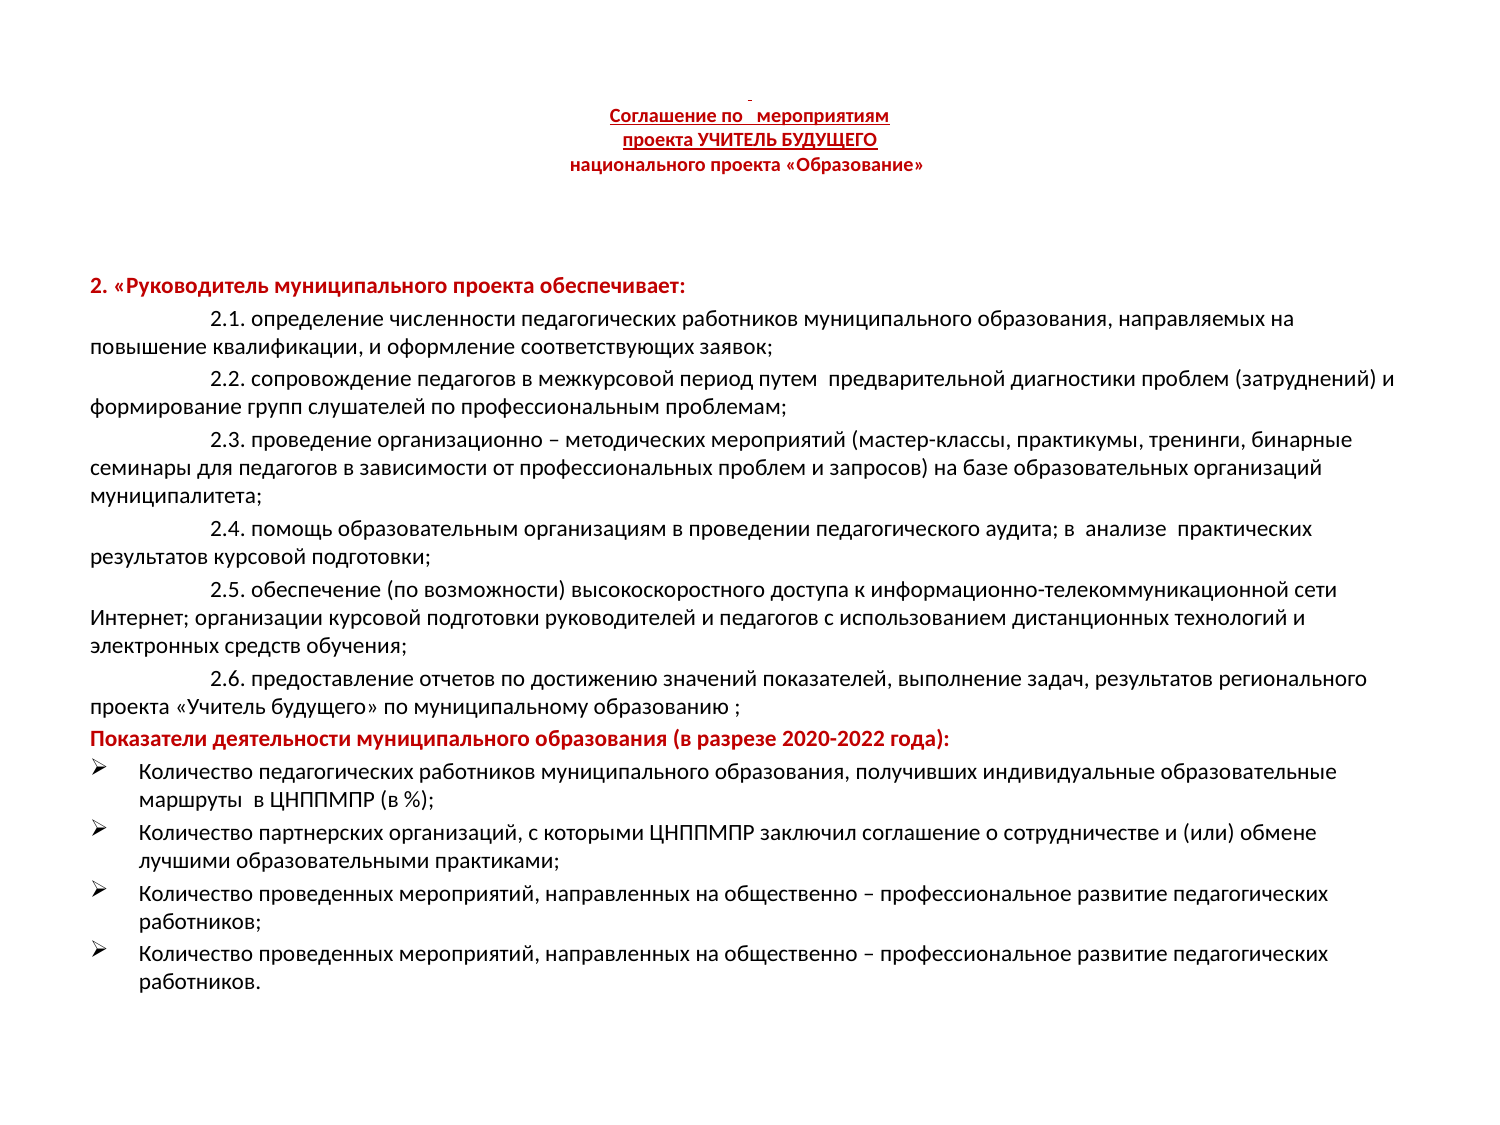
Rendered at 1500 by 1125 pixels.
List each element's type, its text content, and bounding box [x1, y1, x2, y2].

title Соглашение по мероприятиям проекта УЧИТЕЛЬ БУДУЩЕГО национального проекта «Образование» [75, 45, 1425, 233]
list 2. «Руководитель муниципального проекта обеспечивает: 2.1. определение численности педагогических работников муниципального образования, направляемых на повышение квалификации, и оформление соответствующих заявок; 2.2. сопровождение педагогов в межкурсовой период путем предварительной диагностики проблем (затруднений) и формирование групп слушателей по профессиональным проблемам; 2.3. проведение организационно – методических мероприятий (мастер-классы, практикумы, тренинги, бинарные семинары для педагогов в зависимости от профессиональных проблем и запросов) на базе образовательных организаций муниципалитета; 2.4. помощь образовательным организациям в проведении педагогического аудита; в анализе практических результатов курсовой подготовки; 2.5. обеспечение (по возможности) высокоскоростного доступа к информационно-телекоммуникационной сети Интернет; организации курсовой подготовки руководителей и педагогов с использованием дистанционных технологий и электронных средств обучения; 2.6. предоставление отчетов по достижению значений показателей, выполнение задач, результатов регионального проекта «Учитель будущего» по муниципальному образованию ; Показатели деятельности муниципального образования (в разрезе 2020-2022 года): Количество педагогических работников муниципального образования, получивших индивидуальные образовательные маршруты в ЦНППМПР (в %); Количество партнерских организаций, с которыми ЦНППМПР заключил соглашение о сотрудничестве и (или) обмене лучшими образовательными практиками; Количество проведенных мероприятий, направленных на общественно – профессиональное развитие педагогических работников; Количество проведенных мероприятий, направленных на общественно – профессиональное развитие педагогических работников. [75, 262, 1425, 1005]
